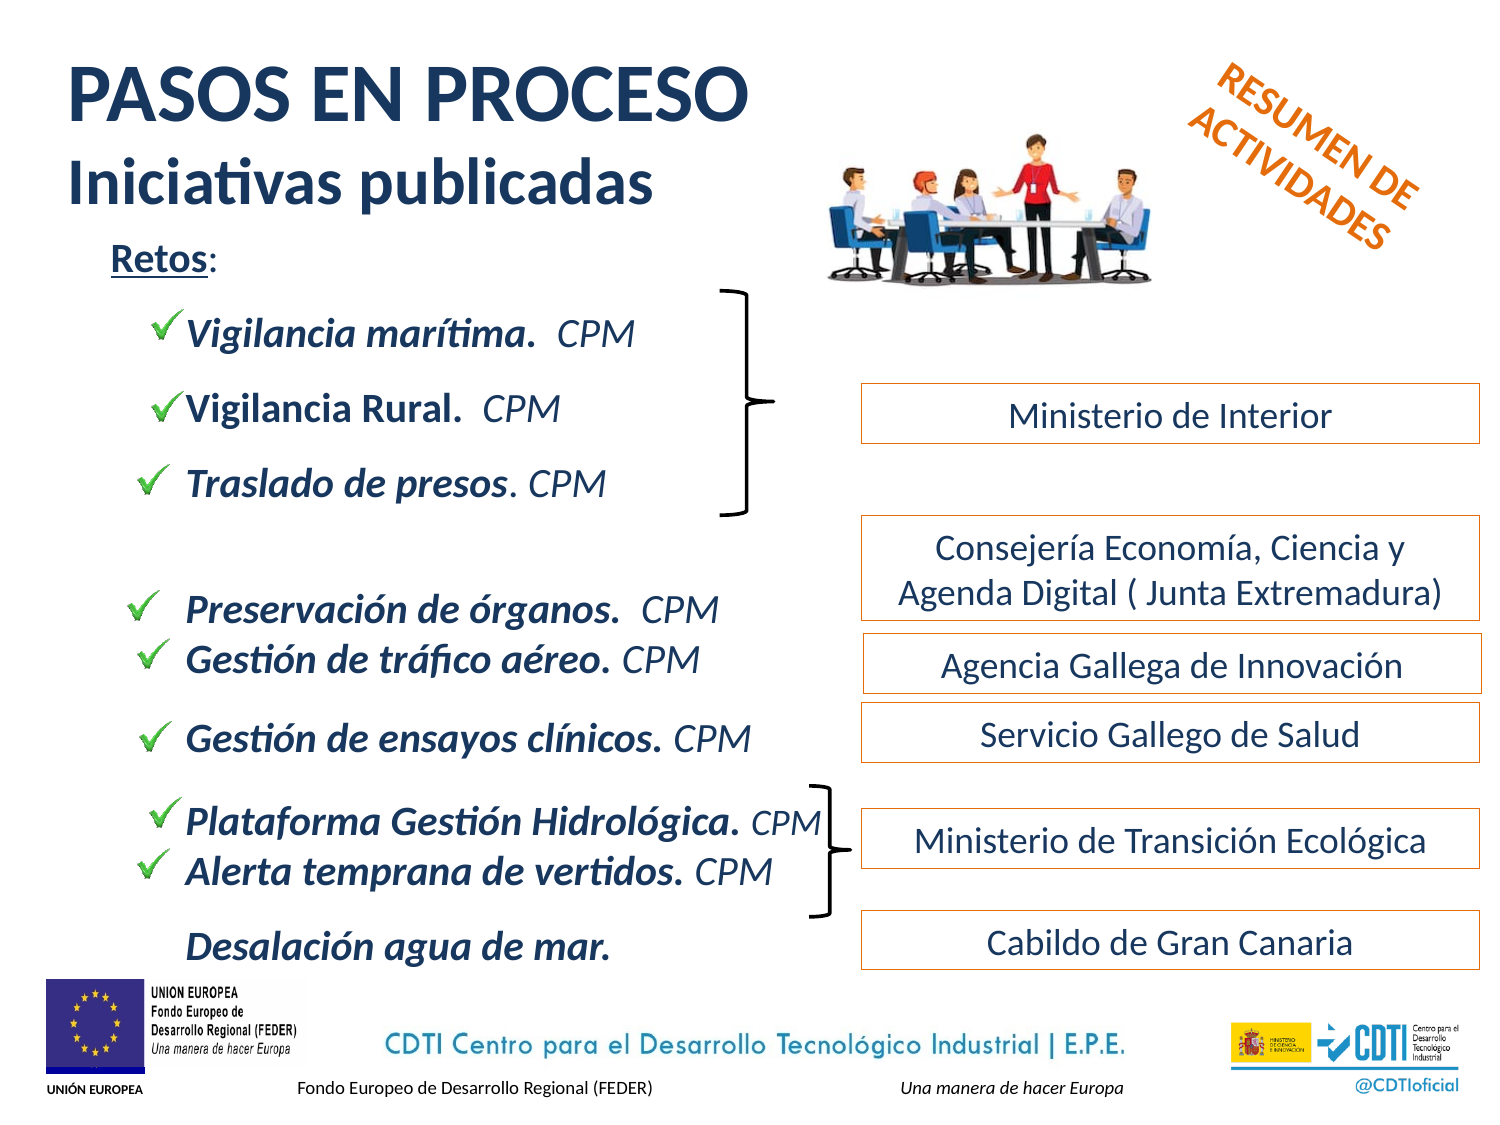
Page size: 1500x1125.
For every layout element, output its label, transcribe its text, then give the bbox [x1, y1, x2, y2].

picture [147, 302, 186, 340]
picture [145, 790, 184, 828]
text_box PASOS EN PROCESO Iniciativas publicadas [53, 30, 963, 220]
text_box RESUMEN DE ACTIVIDADES [1127, 7, 1486, 302]
picture [133, 631, 172, 669]
text_box [719, 290, 775, 516]
picture [845, 1014, 1139, 1074]
text_box Consejería Economía, Ciencia y Agenda Digital ( Junta Extremadura) [861, 515, 1480, 621]
text_box [809, 785, 852, 918]
picture [147, 384, 186, 422]
picture [132, 457, 172, 495]
text_box Cabildo de Gran Canaria [861, 910, 1480, 970]
text_box Retos: Vigilancia marítima. CPM Vigilancia Rural. CPM Traslado de presos. CPM Preservación de órganos. CPM Gestión de tráfico aéreo. CPM Gestión de ensayos clínicos. CPM Plataforma Gestión Hidrológica. CPM Alerta temprana de vertidos. CPM Desalación agua de mar. [20, 223, 845, 1125]
text_box Agencia Gallega de Innovación [863, 633, 1482, 694]
picture [825, 126, 1152, 299]
text_box Servicio Gallego de Salud [861, 702, 1480, 763]
picture [123, 583, 162, 621]
text_box Ministerio de Transición Ecológica [861, 808, 1480, 869]
text_box Ministerio de Interior [861, 383, 1480, 444]
picture [135, 714, 174, 752]
picture [1231, 1022, 1459, 1094]
picture [133, 841, 172, 880]
